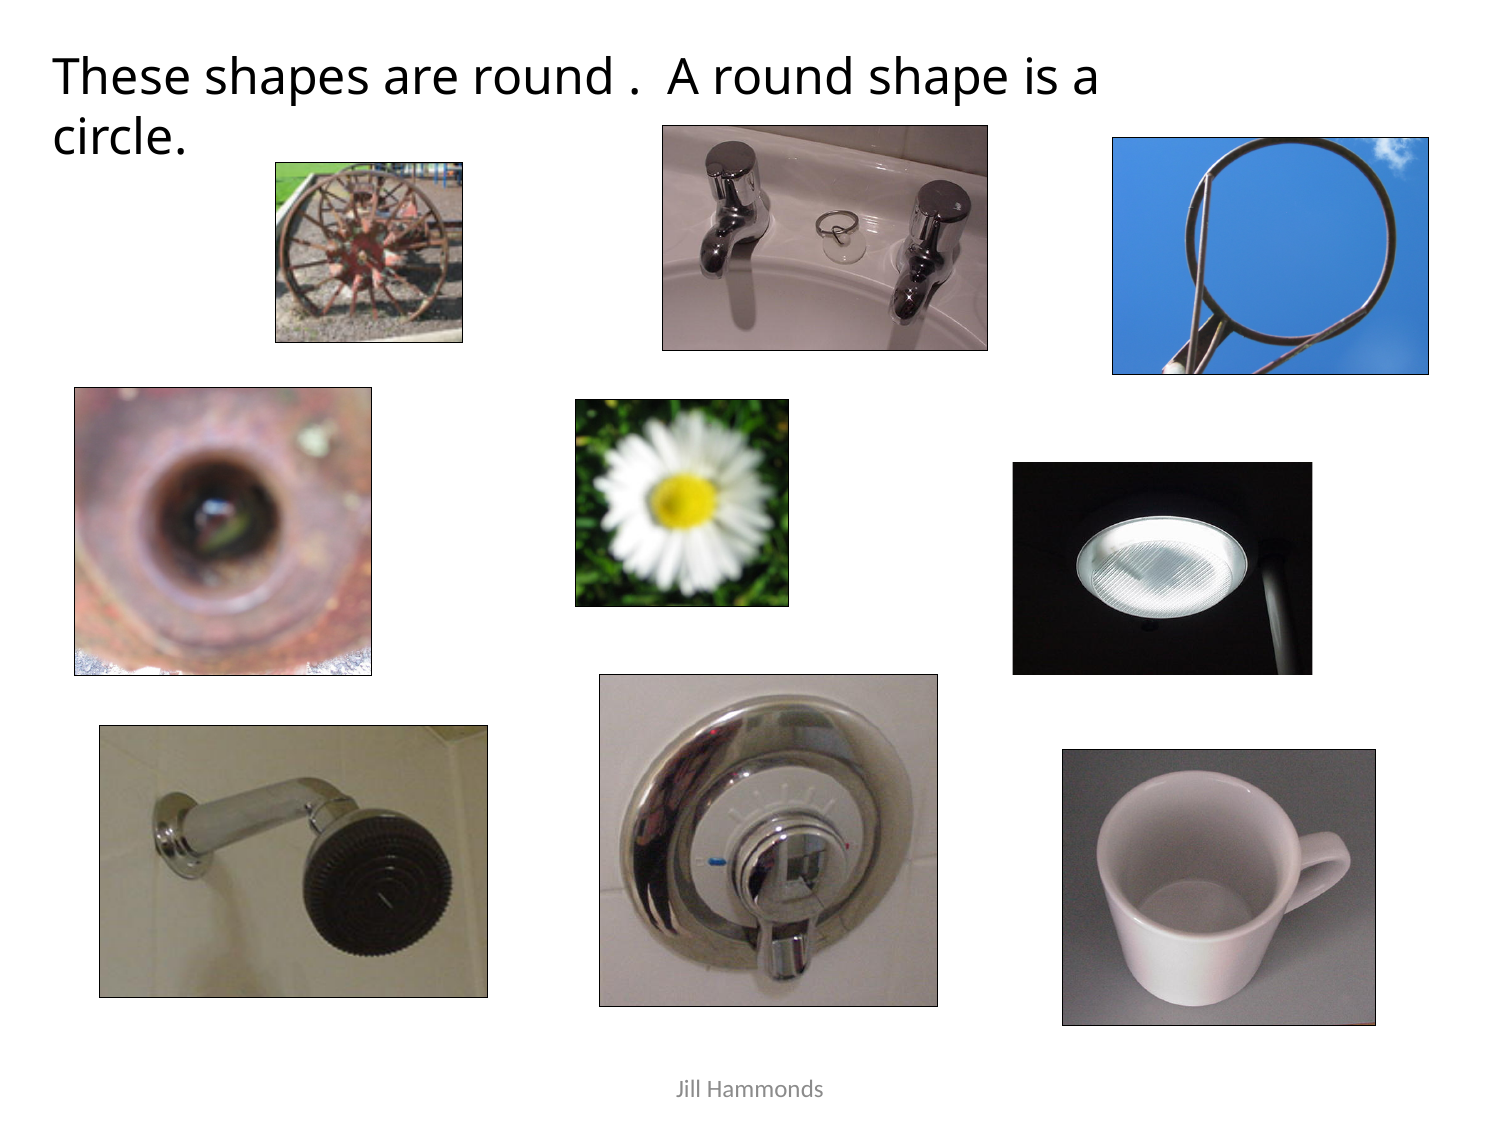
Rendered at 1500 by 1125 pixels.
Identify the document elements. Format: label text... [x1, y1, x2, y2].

text_box These shapes are round . A round shape is a circle. [37, 37, 1188, 173]
picture [1062, 749, 1376, 1026]
picture [99, 724, 488, 998]
picture [662, 124, 988, 351]
picture [599, 674, 938, 1007]
picture [74, 387, 372, 675]
picture [274, 162, 463, 343]
picture [1012, 462, 1313, 676]
footer Jill Hammonds [512, 1042, 988, 1103]
picture [1112, 137, 1429, 375]
picture [574, 399, 789, 607]
